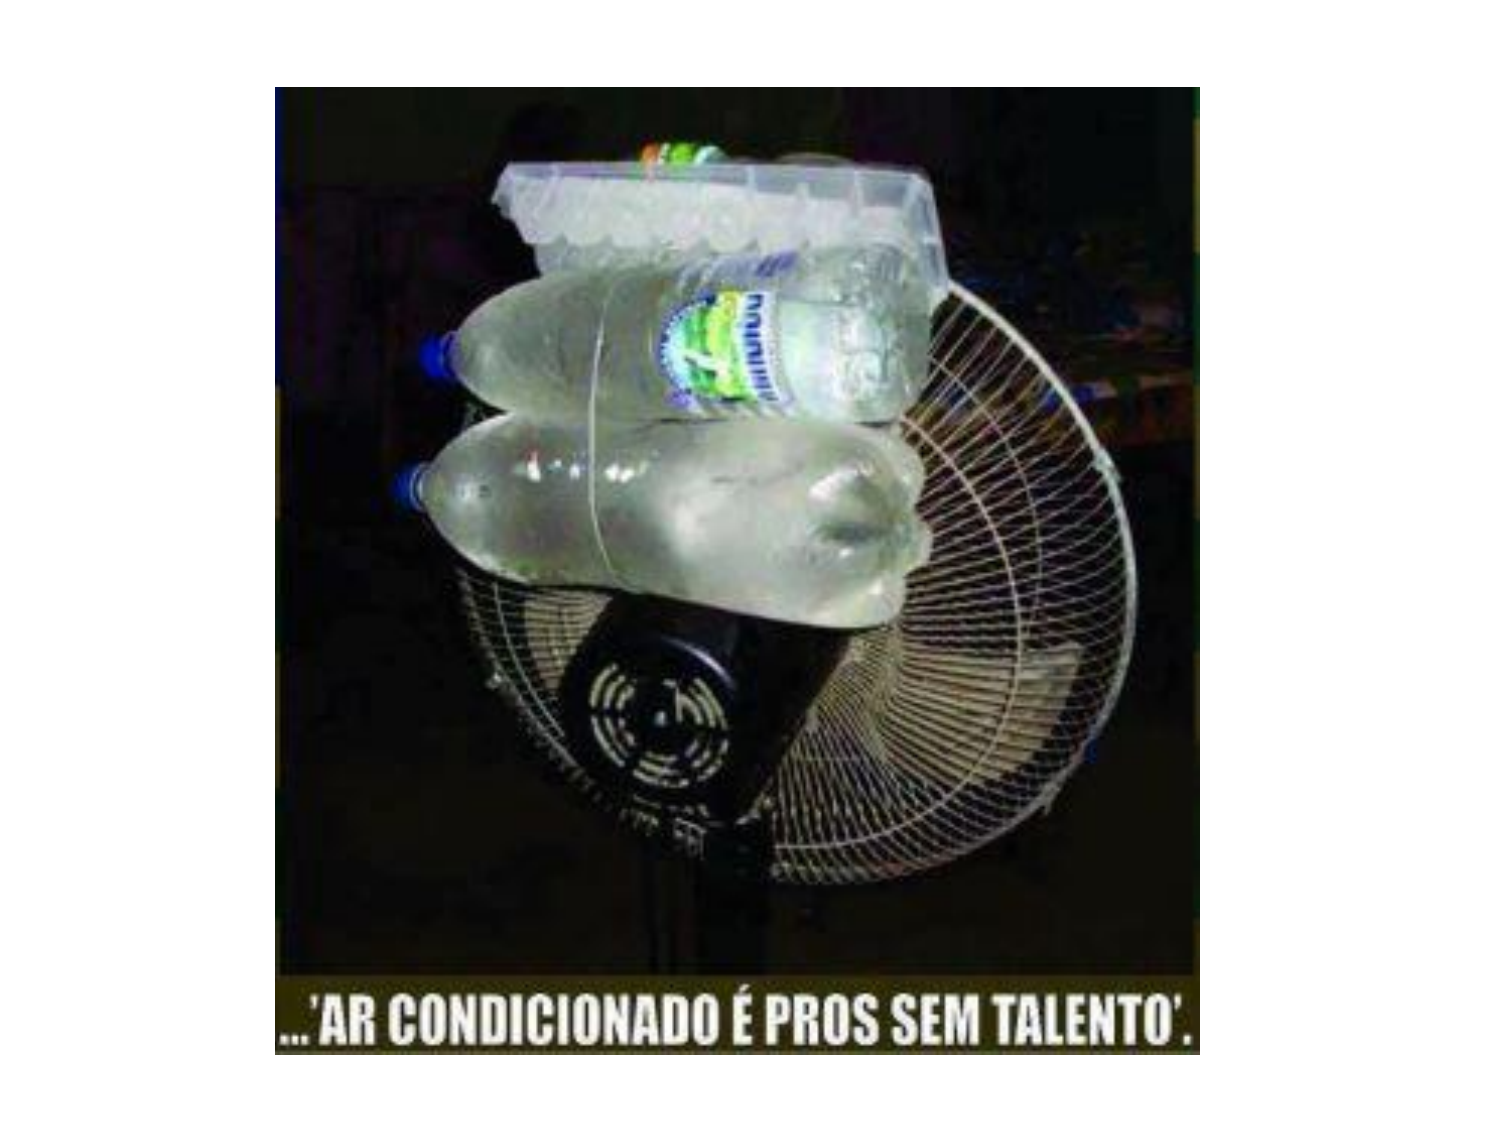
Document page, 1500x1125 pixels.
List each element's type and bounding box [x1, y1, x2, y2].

picture [274, 87, 1201, 1055]
